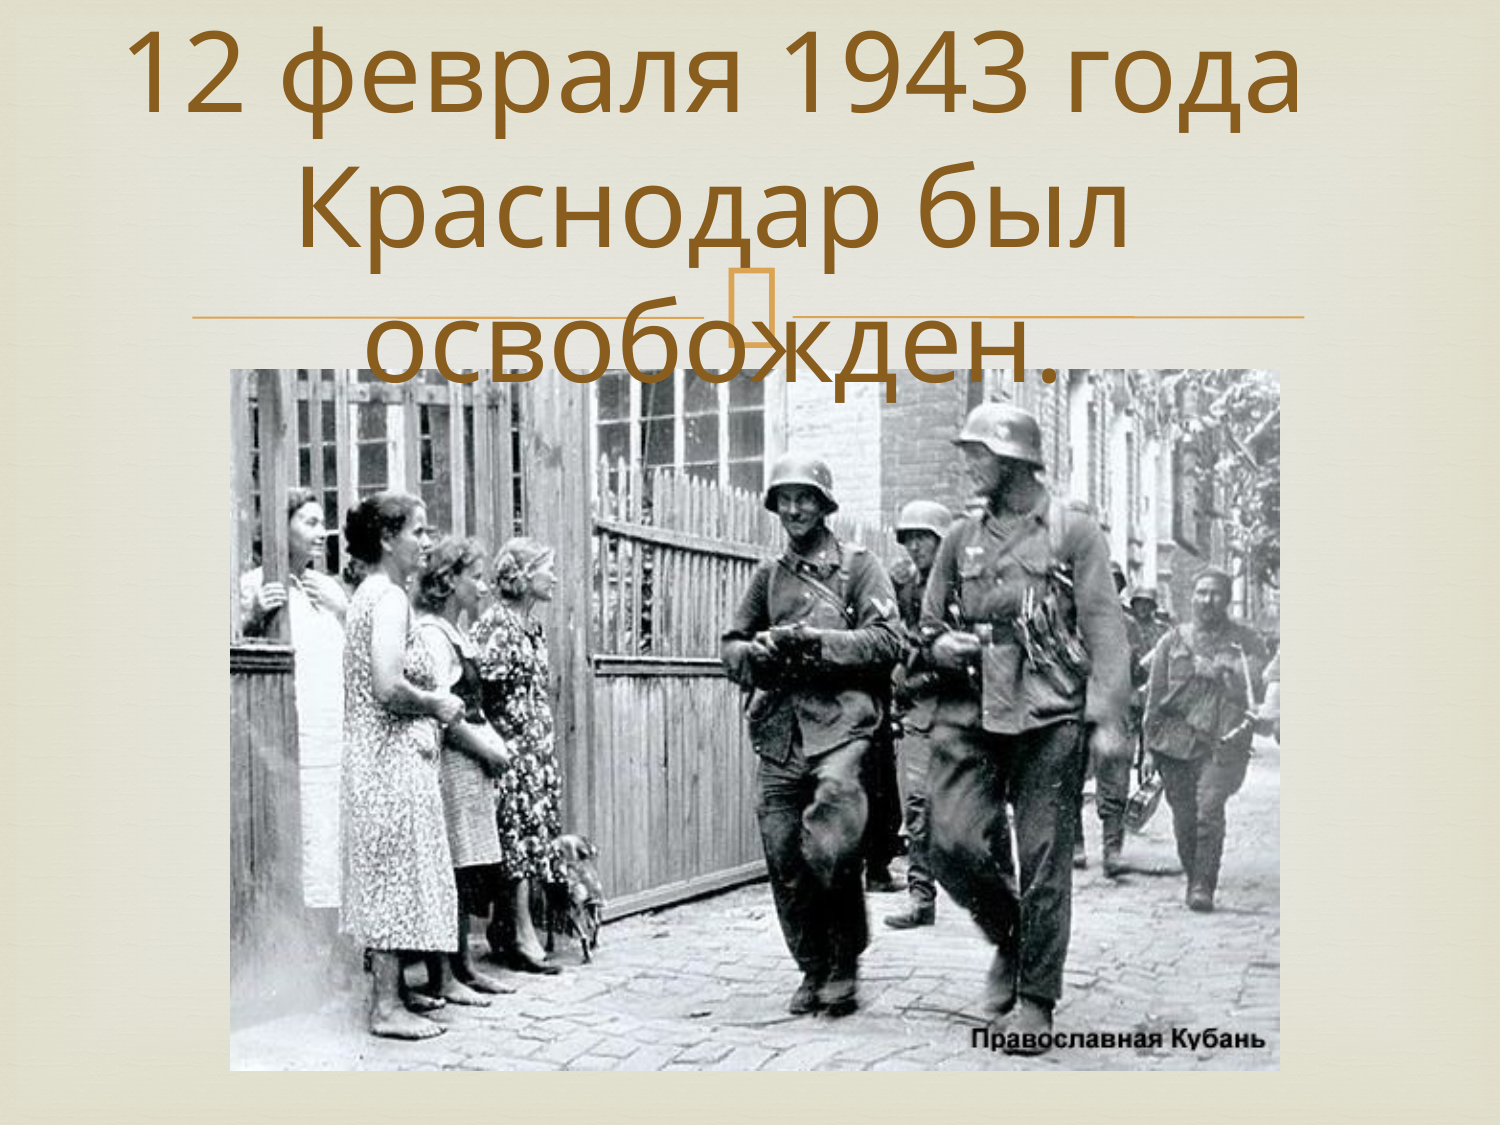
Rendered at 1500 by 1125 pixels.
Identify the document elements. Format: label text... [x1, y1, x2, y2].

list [229, 368, 1281, 1071]
title 12 февраля 1943 года Краснодар был освобожден. [76, 19, 1350, 386]
